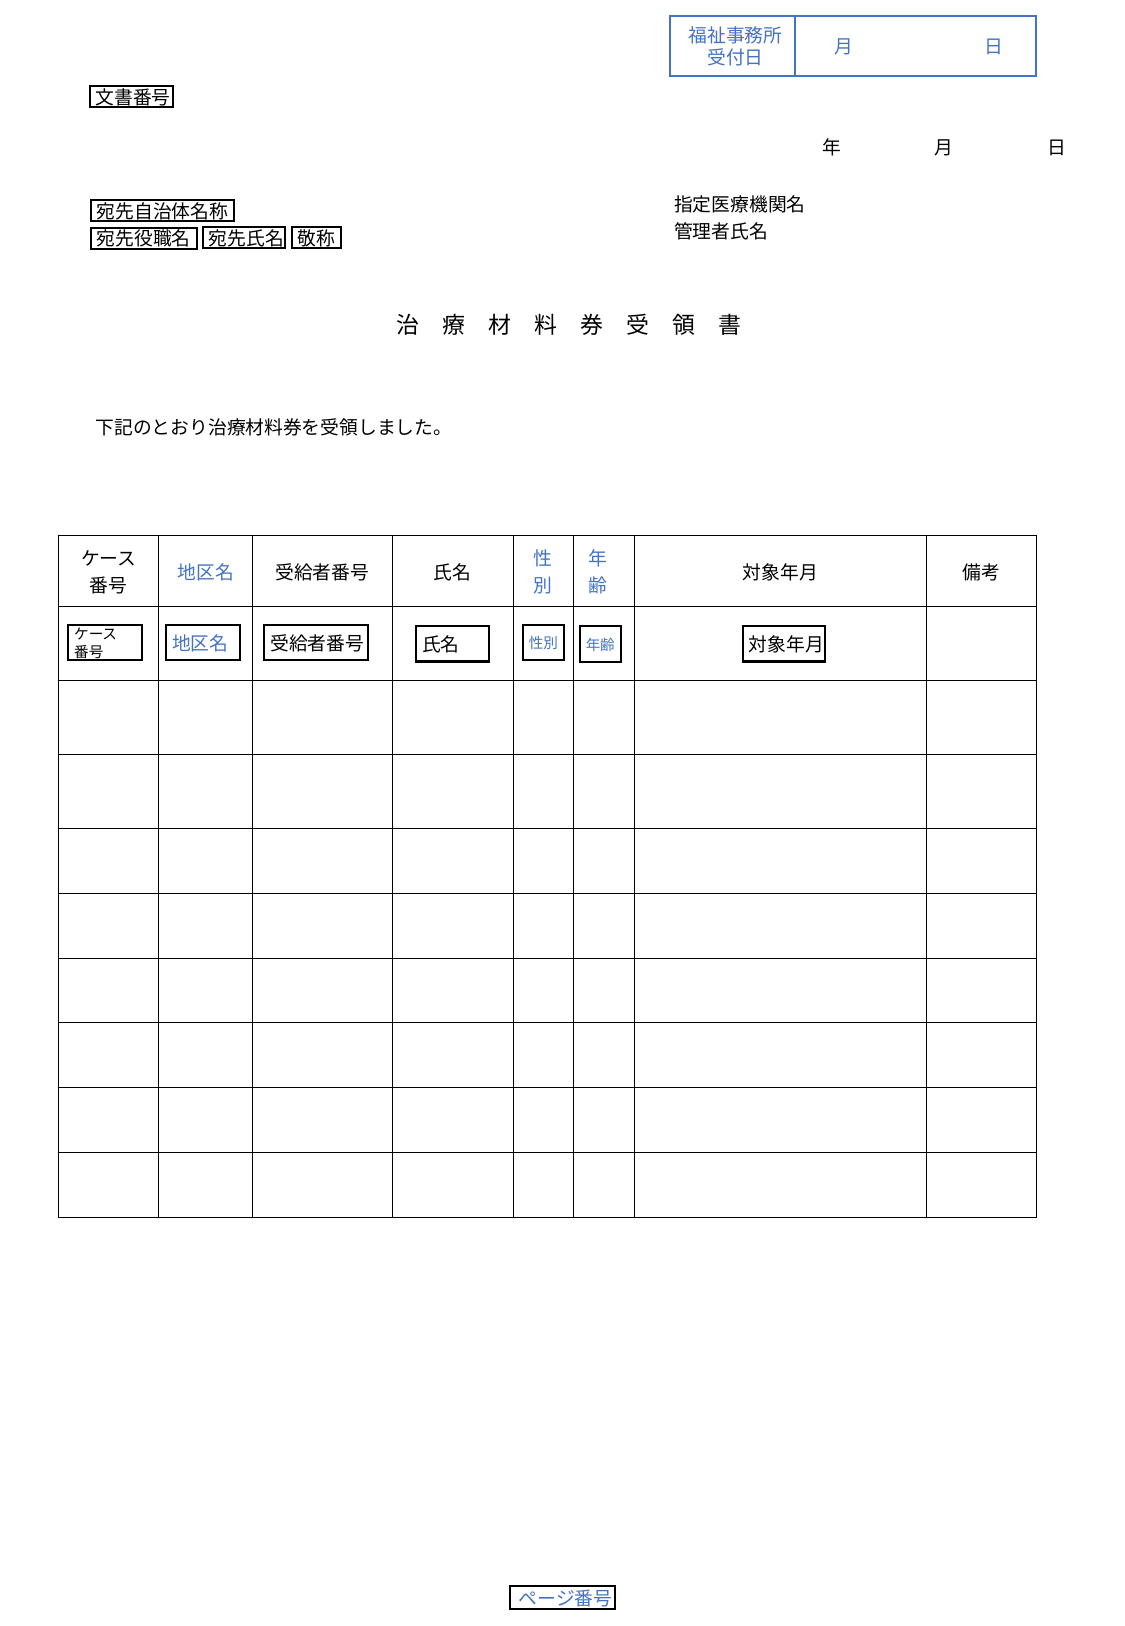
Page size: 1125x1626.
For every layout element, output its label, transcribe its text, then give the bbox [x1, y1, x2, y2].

table_cell [514, 607, 573, 680]
table_cell [253, 755, 392, 828]
text_box ケース 番号 [67, 624, 143, 661]
table_cell [514, 1023, 573, 1087]
table_cell [59, 894, 158, 958]
table_cell [393, 959, 513, 1022]
text_box 地区名 [165, 624, 241, 661]
table_cell [59, 607, 158, 680]
table_cell [635, 1088, 926, 1152]
table_cell [514, 829, 573, 893]
table_cell [253, 1153, 392, 1217]
table_cell [159, 959, 252, 1022]
table_cell [574, 959, 634, 1022]
table_cell [635, 959, 926, 1022]
table_cell [59, 1088, 158, 1152]
table_cell [574, 894, 634, 958]
table_cell [635, 607, 926, 680]
text_box 文書番号 [89, 85, 174, 108]
table_cell [514, 1153, 573, 1217]
table_cell [514, 1088, 573, 1152]
text_box 年 月 日 [815, 133, 1005, 162]
table_cell [253, 1023, 392, 1087]
text_box ページ番号 [509, 1585, 616, 1610]
table_header 受給者番号 [253, 536, 392, 606]
table_cell [253, 1088, 392, 1152]
table_cell [59, 681, 158, 754]
table_cell [927, 959, 1036, 1022]
table_cell [253, 959, 392, 1022]
text_box 下記のとおり治療材料券を受領しました。 [89, 415, 1037, 438]
table_cell [159, 1088, 252, 1152]
table_header 備考 [927, 536, 1036, 606]
table_cell [514, 755, 573, 828]
table_cell [927, 894, 1036, 958]
table_header 氏名 [393, 536, 513, 606]
table_cell [253, 681, 392, 754]
table_cell [574, 755, 634, 828]
table_cell [393, 1023, 513, 1087]
table_cell [927, 607, 1036, 680]
table_header 年齢 [574, 536, 634, 606]
table_cell [927, 1153, 1036, 1217]
table_cell [59, 1153, 158, 1217]
table_cell [927, 755, 1036, 828]
table_cell [59, 829, 158, 893]
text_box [90, 200, 342, 249]
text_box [669, 15, 1037, 76]
text_box 対象年月 [742, 625, 826, 663]
table_cell [253, 894, 392, 958]
table_cell [574, 1153, 634, 1217]
table_cell [159, 1023, 252, 1087]
table_cell [635, 829, 926, 893]
text_box 年齢 [579, 625, 622, 663]
table_cell [393, 894, 513, 958]
table_cell [574, 829, 634, 893]
table_cell [927, 829, 1036, 893]
table_cell [635, 1023, 926, 1087]
text_box 受給者番号 [263, 624, 369, 661]
table_cell [574, 1023, 634, 1087]
table_cell [159, 607, 252, 680]
table_cell [635, 1153, 926, 1217]
table_cell [59, 755, 158, 828]
table_cell [159, 755, 252, 828]
table_cell [159, 829, 252, 893]
table_cell [253, 829, 392, 893]
table_cell [574, 681, 634, 754]
table_cell [927, 1088, 1036, 1152]
table_cell [927, 1023, 1036, 1087]
table_cell [635, 681, 926, 754]
table_cell [514, 959, 573, 1022]
table_cell [59, 959, 158, 1022]
table_cell [393, 829, 513, 893]
text_box 性別 [522, 624, 565, 661]
table_header 対象年月 [635, 536, 926, 606]
table_cell [159, 681, 252, 754]
table_header 地区名 [159, 536, 252, 606]
table_cell [59, 1023, 158, 1087]
table_cell [393, 1088, 513, 1152]
table_cell [574, 1088, 634, 1152]
table_cell [393, 607, 513, 680]
table_cell [393, 1153, 513, 1217]
table_cell [514, 681, 573, 754]
text_box 氏名 [415, 625, 490, 663]
table_cell [393, 681, 513, 754]
table_header ケース番号 [59, 536, 158, 606]
text_box 指定医療機関名 [667, 192, 811, 215]
table_header 性別 [514, 536, 573, 606]
table_cell [635, 755, 926, 828]
table_cell [159, 894, 252, 958]
table_cell [635, 894, 926, 958]
text_box 治 療 材 料 券 受 領 書 [96, 302, 1042, 346]
table_cell [927, 681, 1036, 754]
table_cell [574, 607, 634, 680]
table_cell [253, 607, 392, 680]
table_cell [159, 1153, 252, 1217]
table_cell [393, 755, 513, 828]
text_box 管理者氏名 [667, 220, 776, 243]
table_cell [514, 894, 573, 958]
